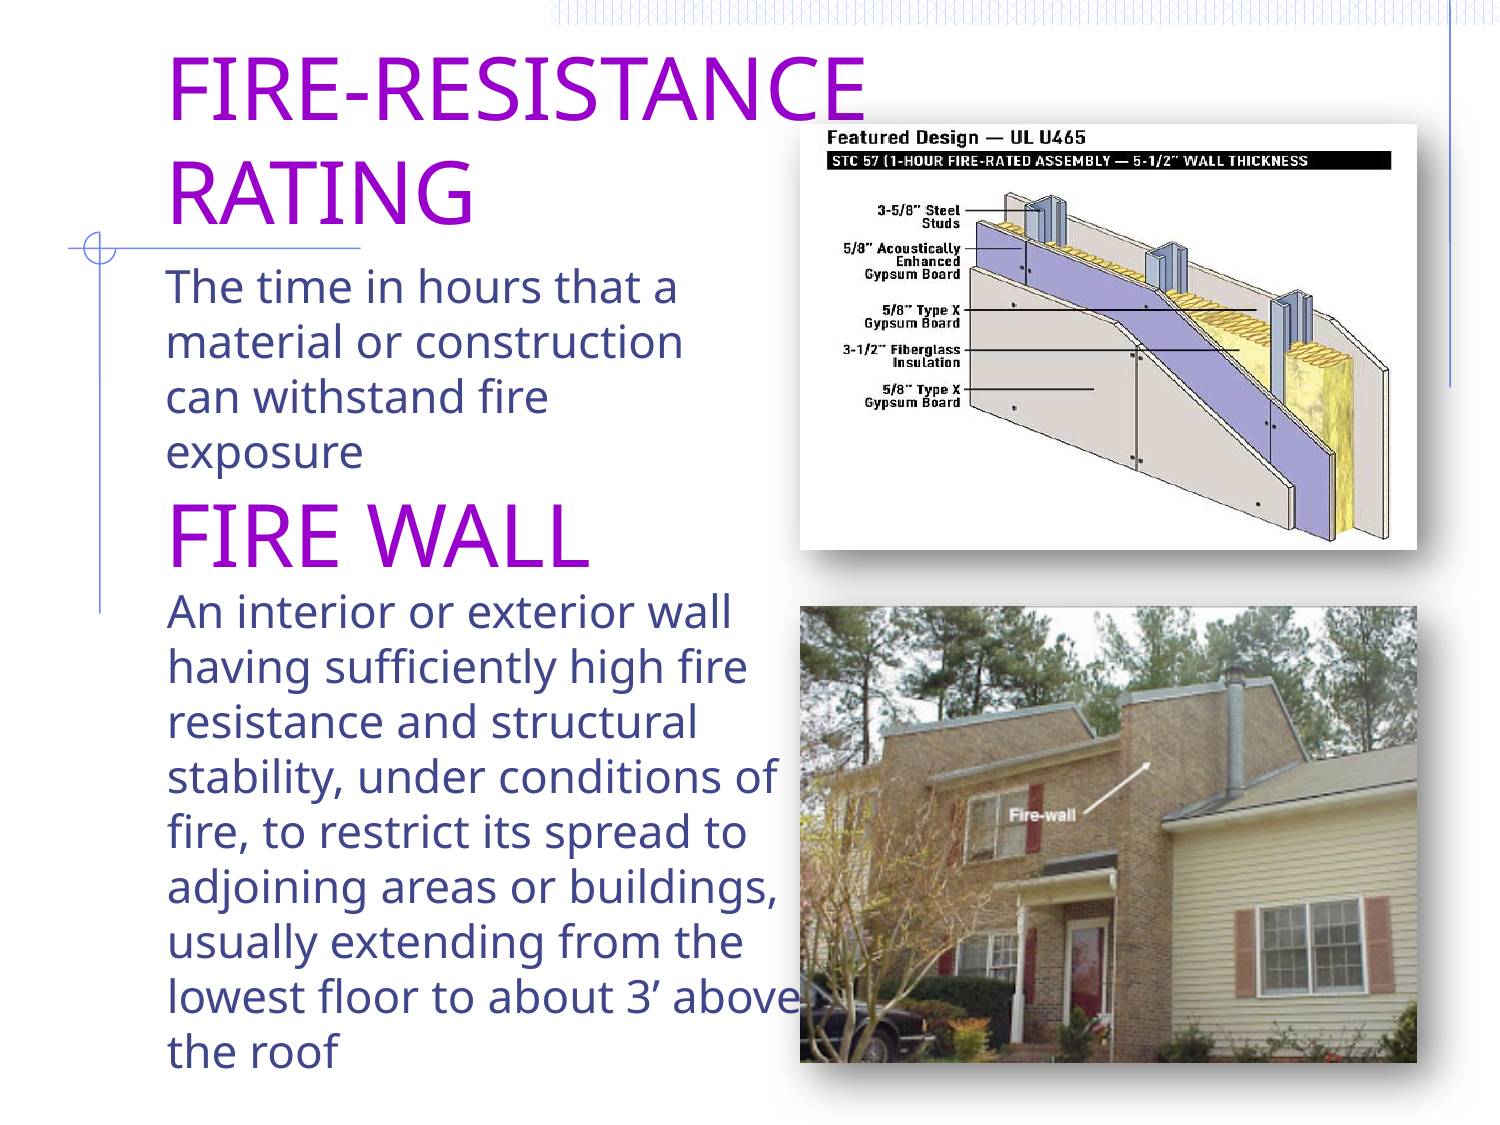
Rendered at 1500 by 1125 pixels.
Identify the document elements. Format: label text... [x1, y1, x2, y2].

picture [799, 605, 1417, 1063]
list The time in hours that a material or construction can withstand fire exposure [150, 249, 738, 450]
list FIRE WALL [150, 450, 791, 593]
list FIRE-RESISTANCE RATING [150, 99, 1088, 250]
picture [799, 124, 1417, 551]
list An interior or exterior wall having sufficiently high fire resistance and structural stability, under conditions of fire, to restrict its spread to adjoining areas or buildings, usually extending from the lowest floor to about 3’ above the roof [151, 575, 801, 788]
